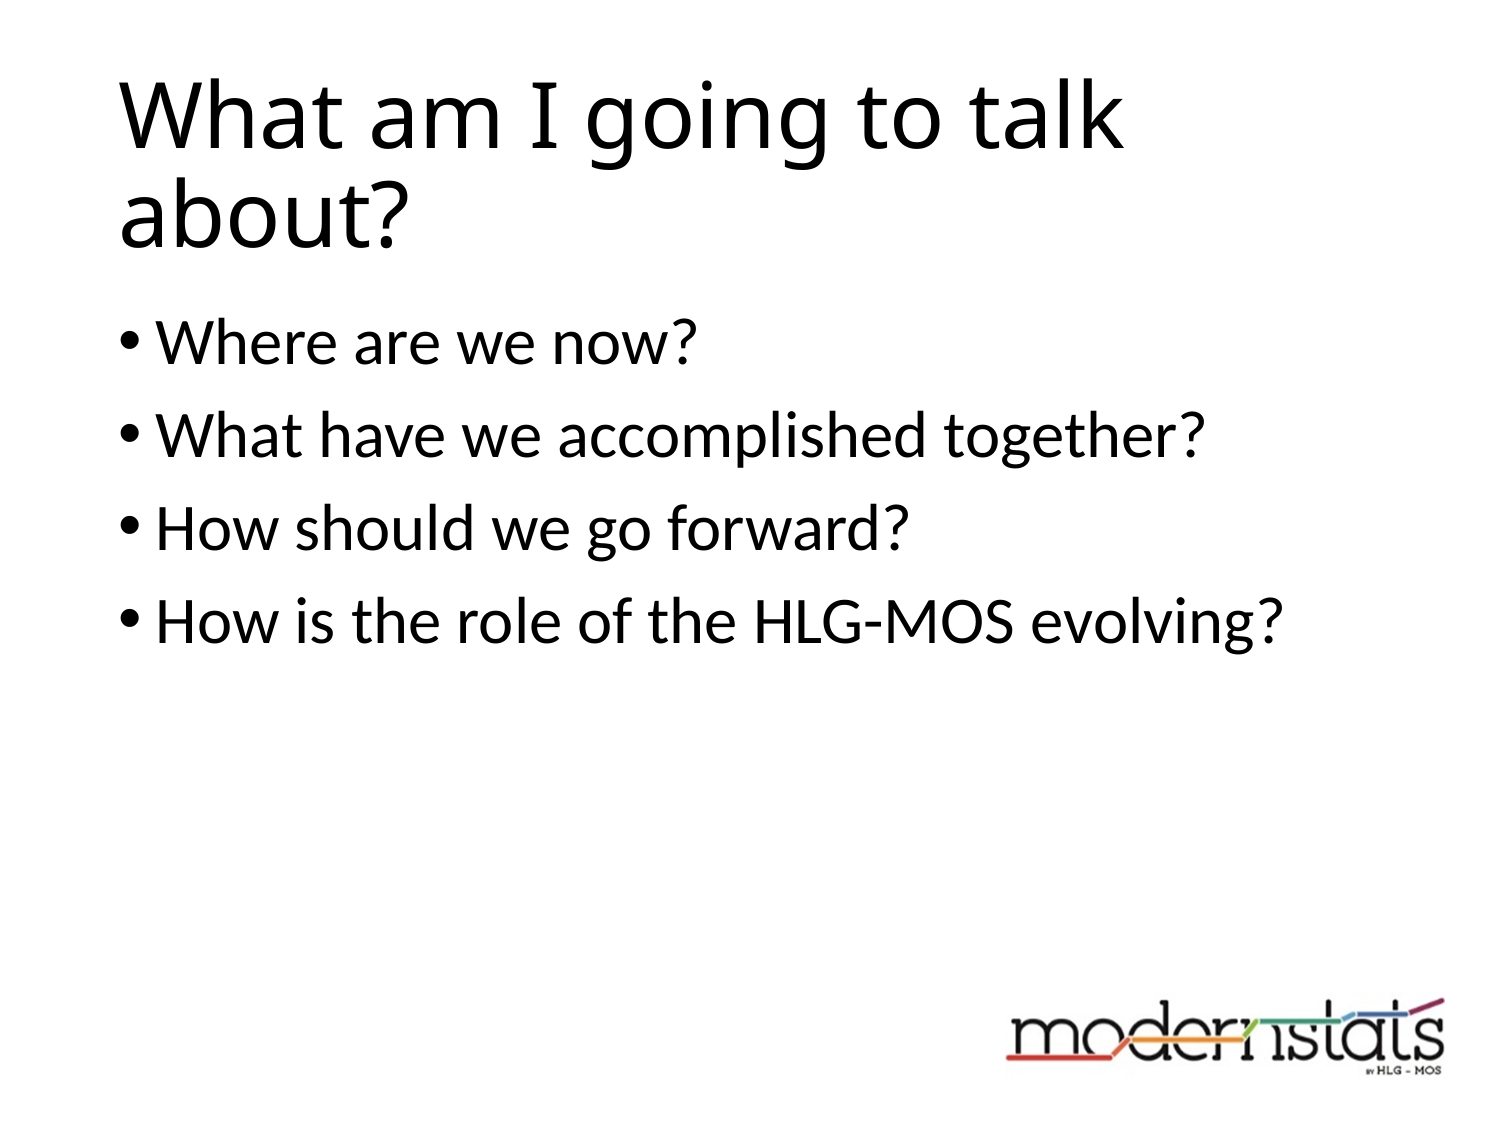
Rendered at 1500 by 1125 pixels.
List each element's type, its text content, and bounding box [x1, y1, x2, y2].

list Where are we now? What have we accomplished together? How should we go forward? How is the role of the HLG-MOS evolving? [103, 299, 1397, 971]
picture [1005, 992, 1445, 1078]
title What am I going to talk about? [103, 59, 1397, 278]
